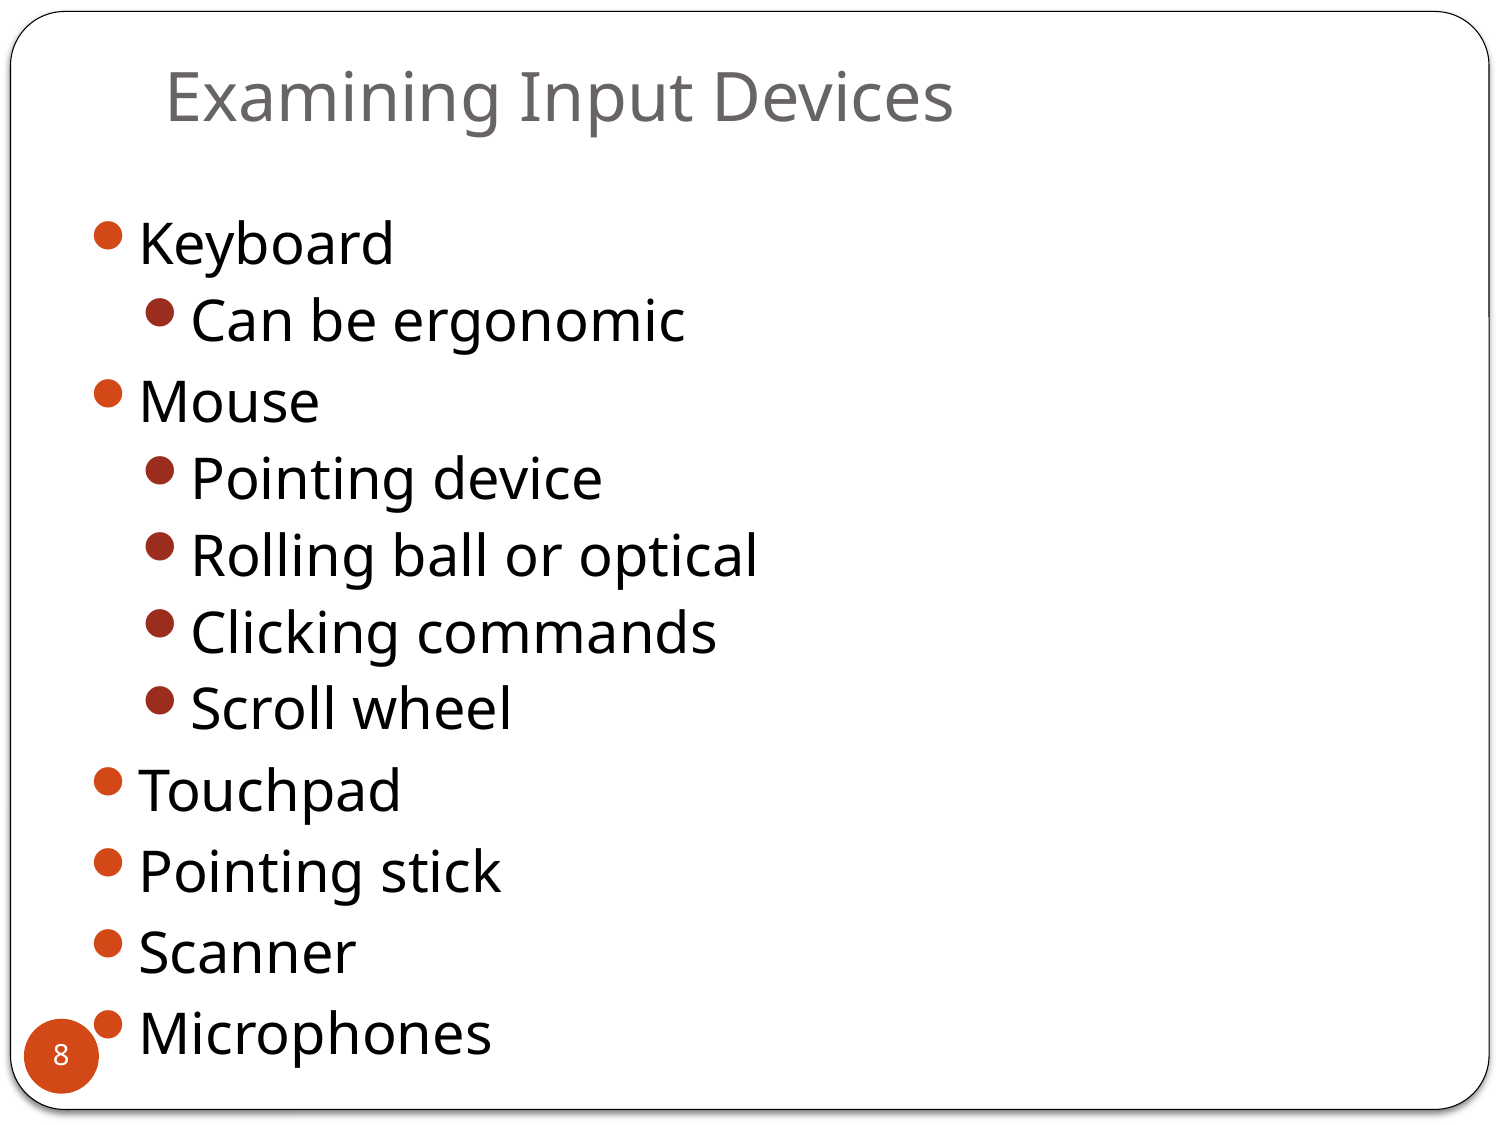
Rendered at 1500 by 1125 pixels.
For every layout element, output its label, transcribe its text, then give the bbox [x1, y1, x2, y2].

slide_number 8 [23, 1018, 99, 1094]
title Examining Input Devices [150, 45, 1425, 150]
list Keyboard Can be ergonomic Mouse Pointing device Rolling ball or optical Clicking commands Scroll wheel Touchpad Pointing stick Scanner Microphones [75, 200, 1425, 1075]
